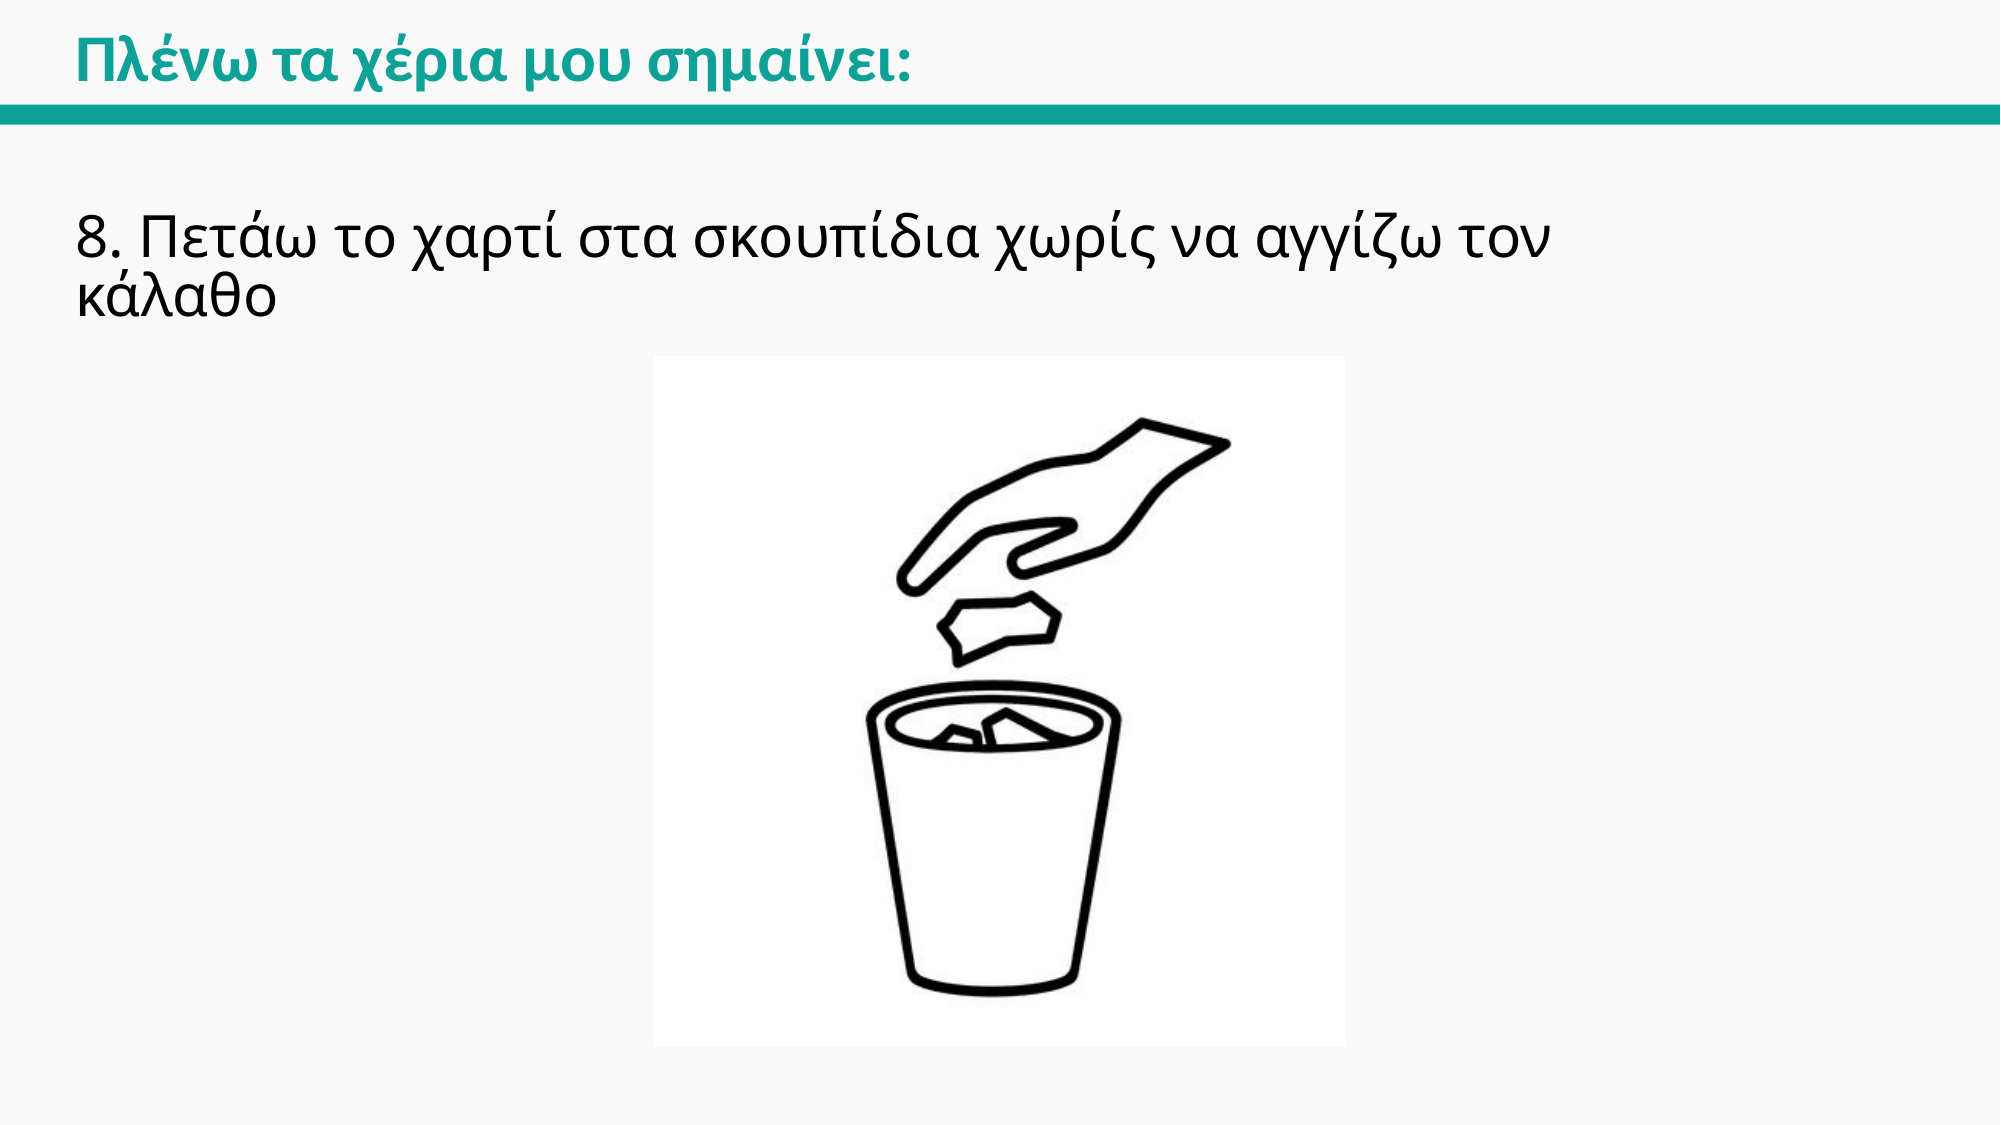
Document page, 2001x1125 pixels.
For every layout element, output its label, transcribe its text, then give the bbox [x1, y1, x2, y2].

list 8. Πετάω το χαρτί στα σκουπίδια χωρίς να αγγίζω τον κάλαθο [75, 211, 1763, 308]
picture [654, 356, 1345, 1047]
title Πλένω τα χέρια μου σημαίνει: [0, 0, 2000, 122]
